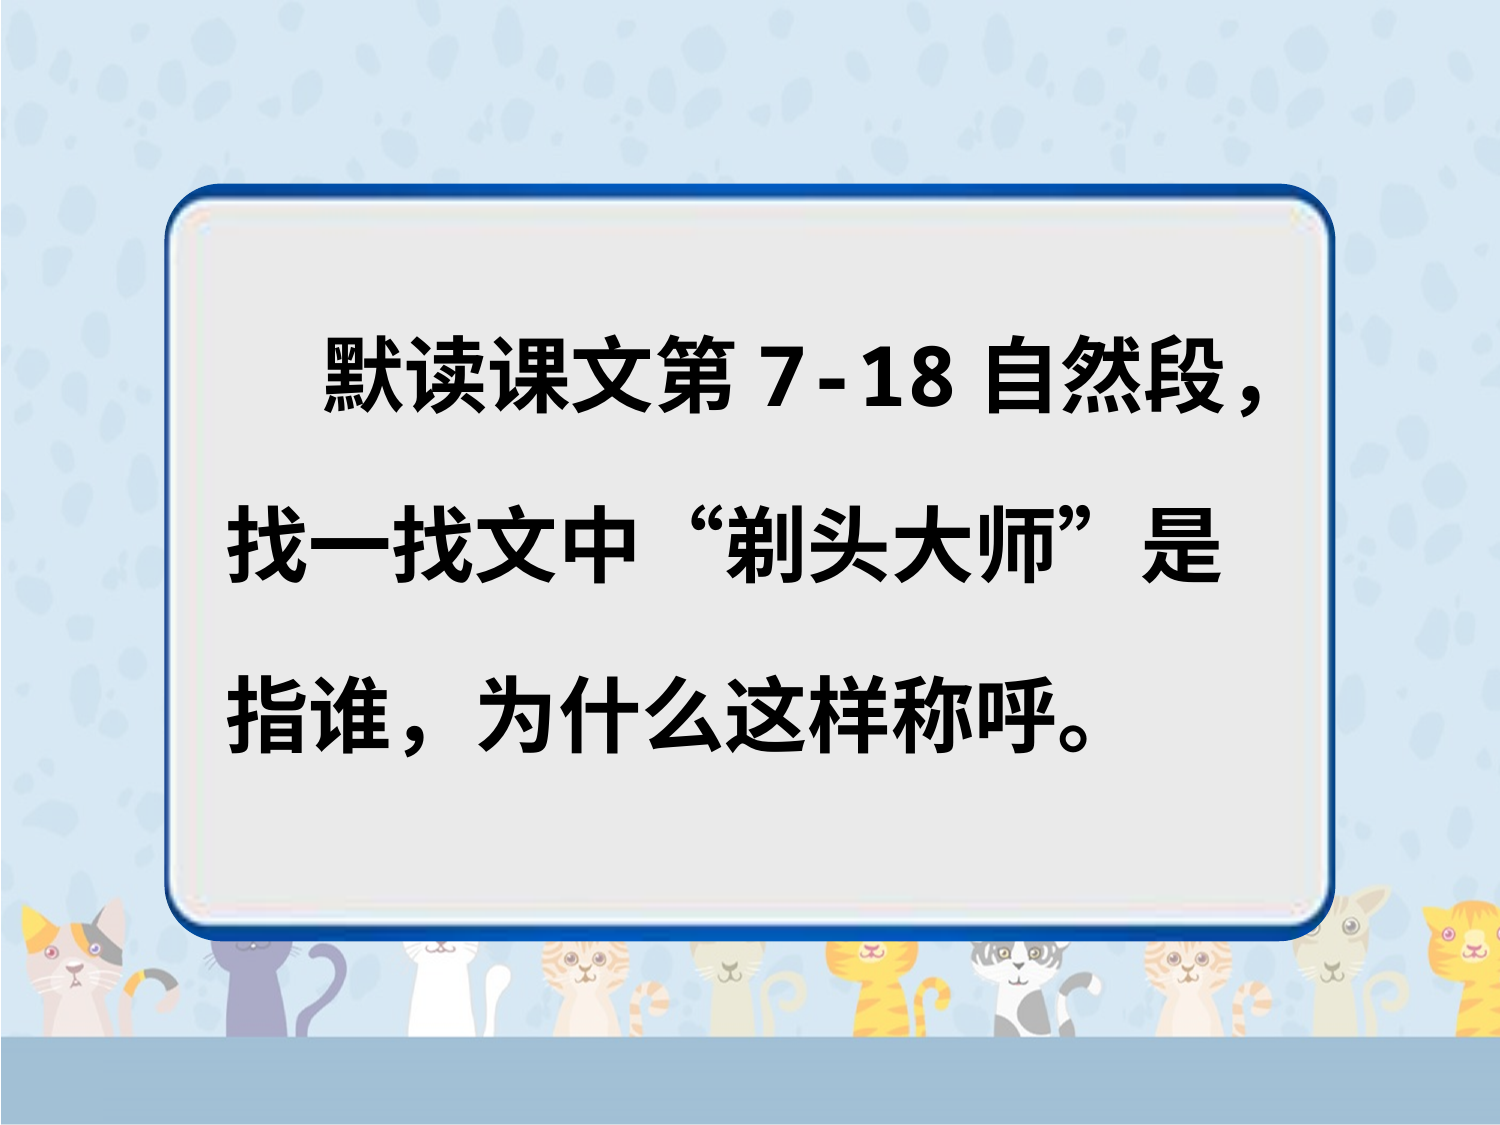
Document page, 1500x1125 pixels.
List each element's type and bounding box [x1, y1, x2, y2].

picture [164, 183, 1336, 942]
